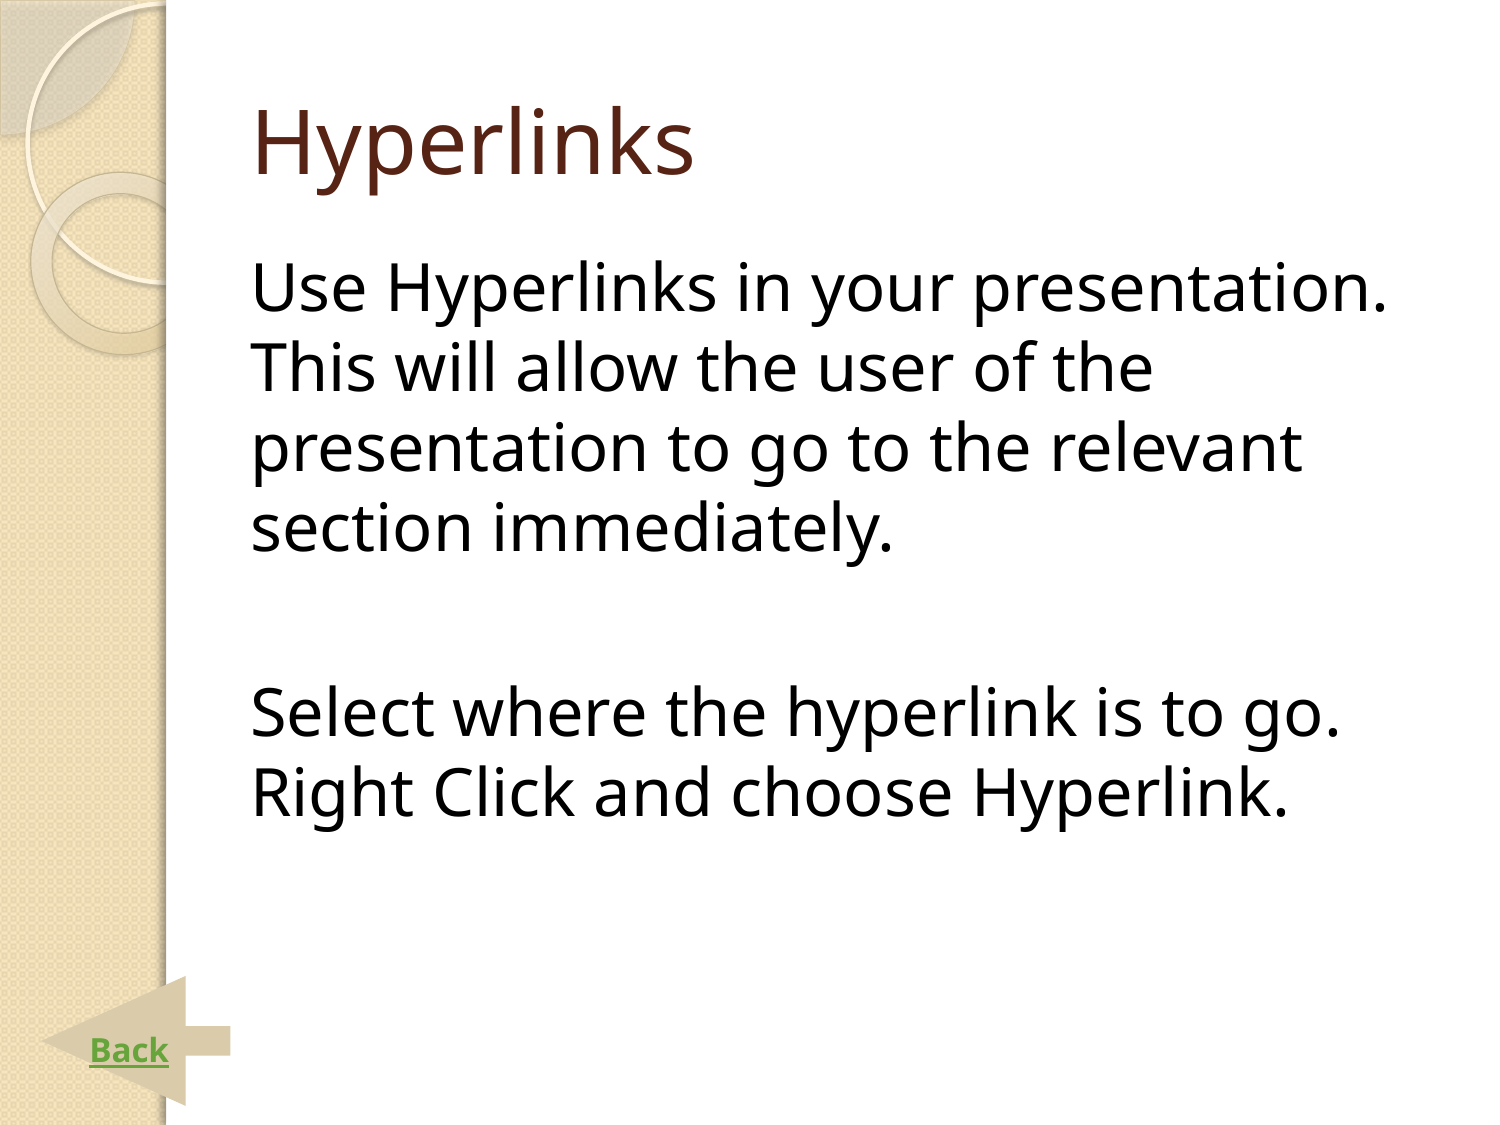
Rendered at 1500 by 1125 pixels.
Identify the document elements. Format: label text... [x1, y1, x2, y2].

title Hyperlinks [235, 45, 1466, 233]
list Use Hyperlinks in your presentation. This will allow the user of the presentation to go to the relevant section immediately. Select where the hyperlink is to go. Right Click and choose Hyperlink. [235, 237, 1466, 1025]
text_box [40, 975, 231, 1107]
